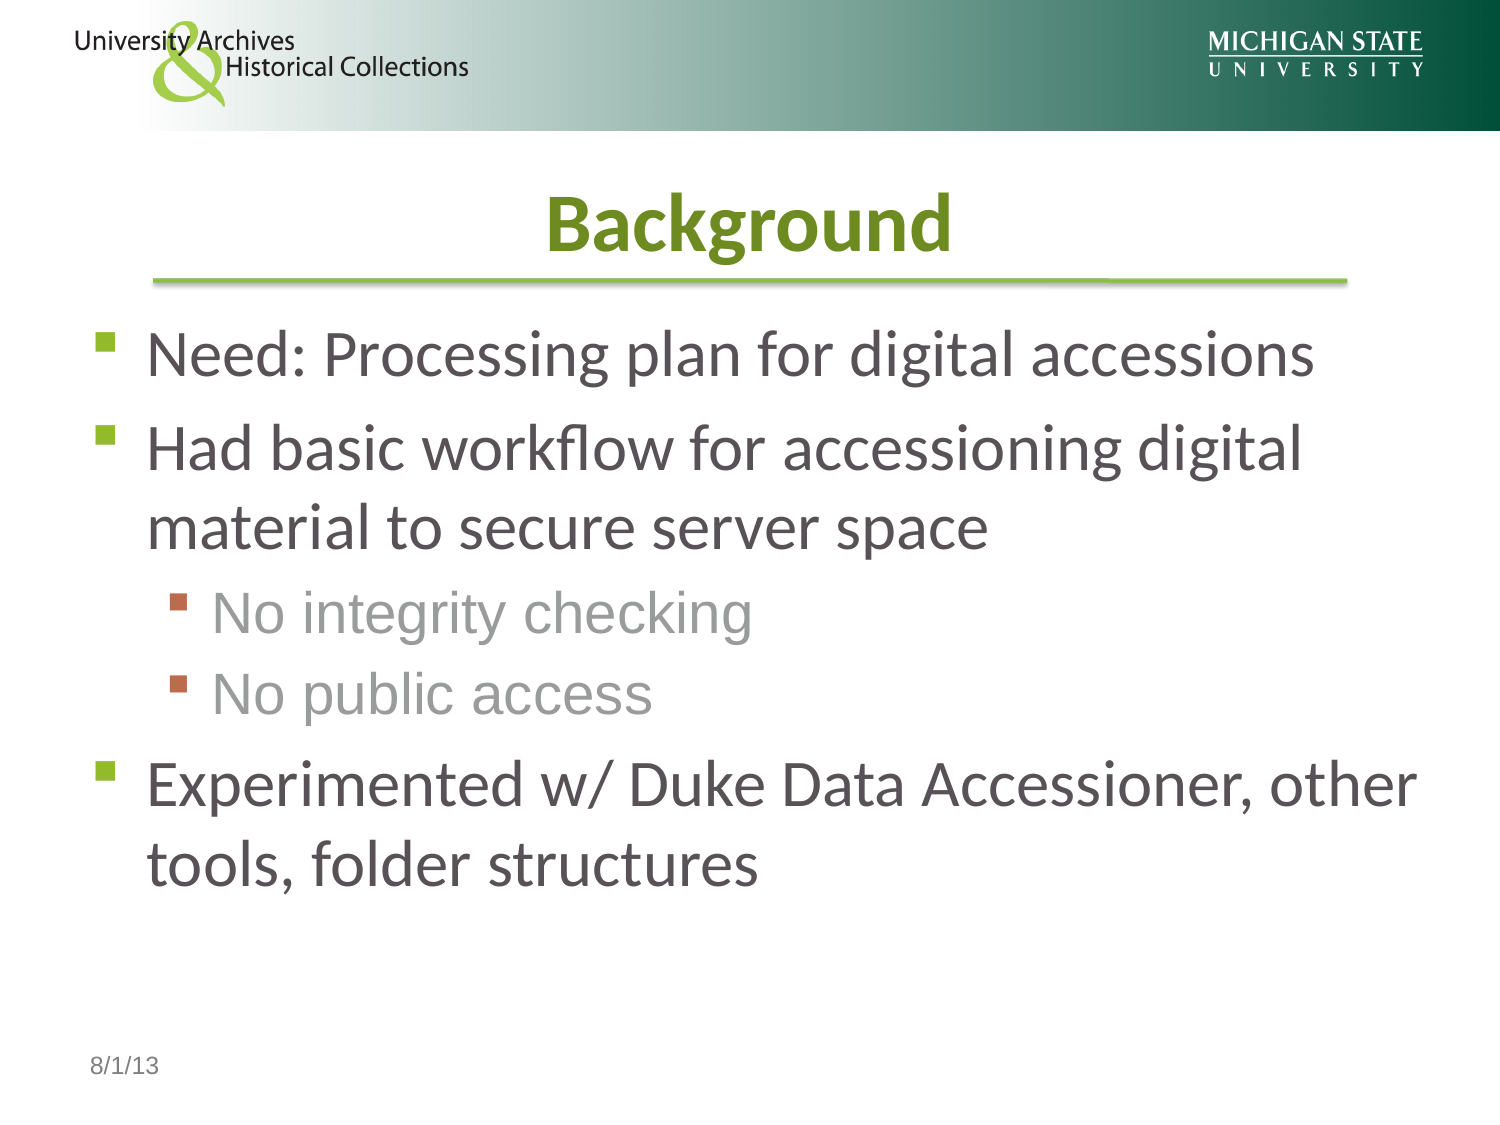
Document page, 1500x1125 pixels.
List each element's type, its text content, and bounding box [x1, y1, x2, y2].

title Background [75, 134, 1425, 302]
list Need: Processing plan for digital accessions Had basic workflow for accessioning digital material to secure server space No integrity checking No public access Experimented w/ Duke Data Accessioner, other tools, folder structures [75, 302, 1500, 1040]
picture [0, 0, 1500, 131]
